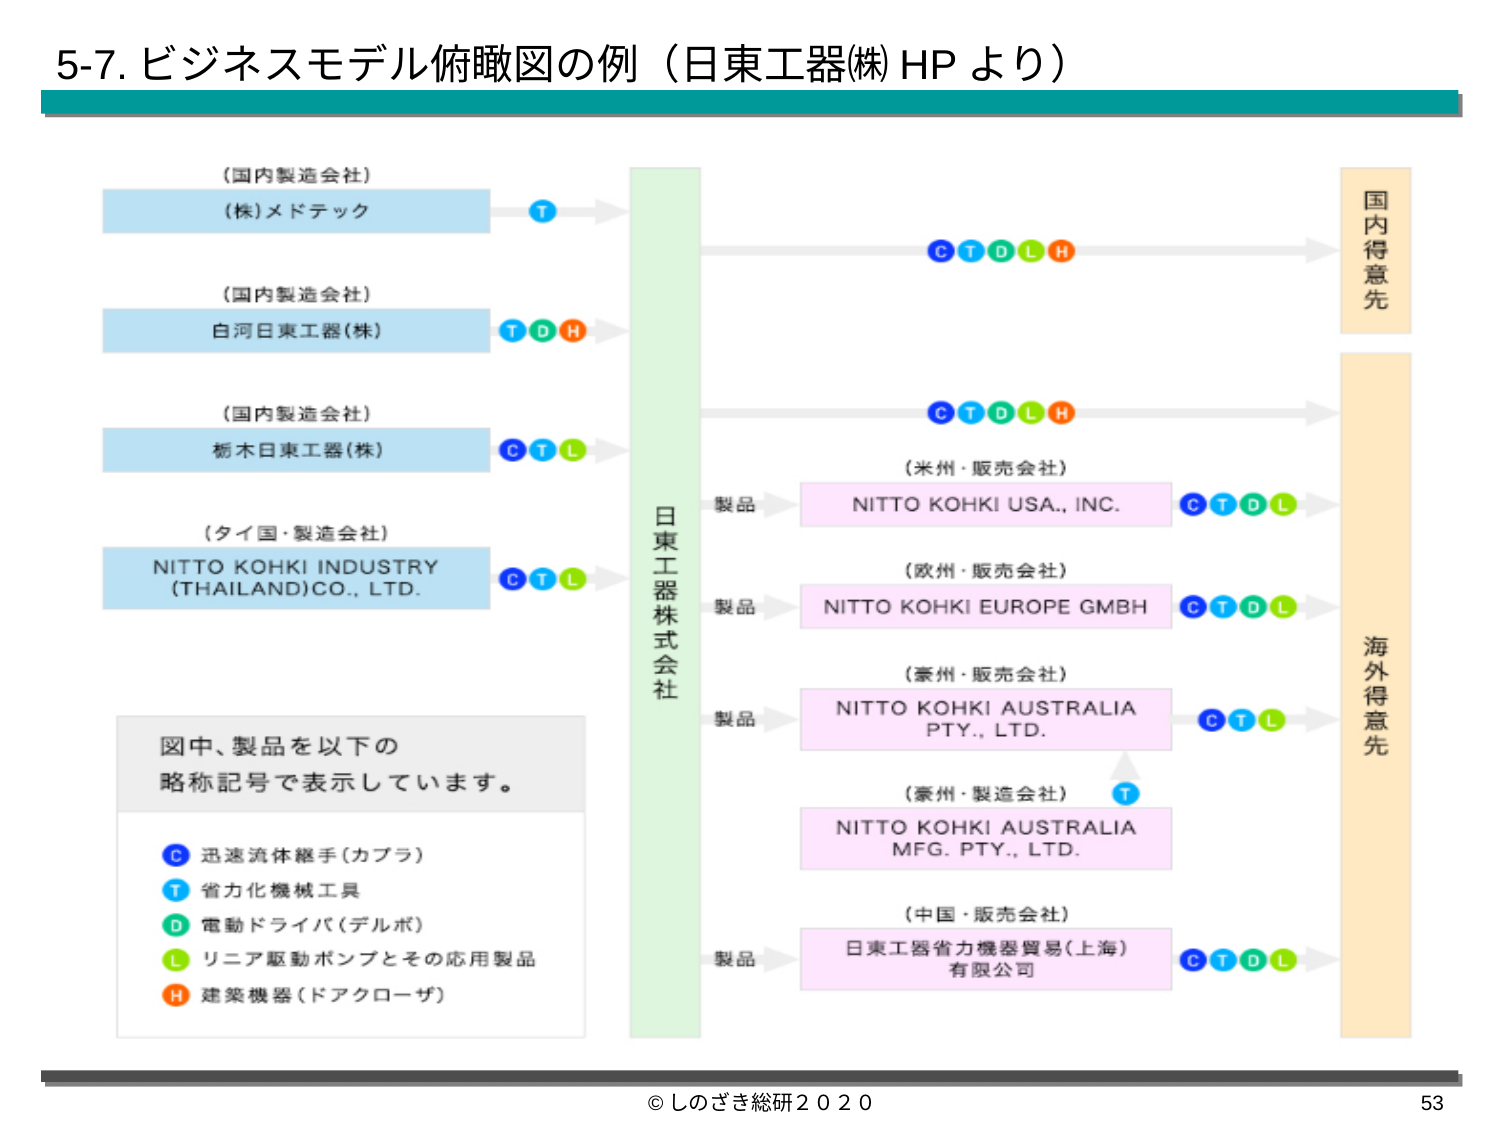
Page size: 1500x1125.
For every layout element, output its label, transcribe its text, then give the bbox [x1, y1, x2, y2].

footer ©しのざき総研２０２０ [524, 1082, 1000, 1125]
text_box 5-7.ビジネスモデル俯瞰図の例（日東工器㈱HPより） [41, 30, 1245, 95]
slide_number 52 [1108, 1082, 1459, 1125]
picture [88, 136, 1426, 1047]
